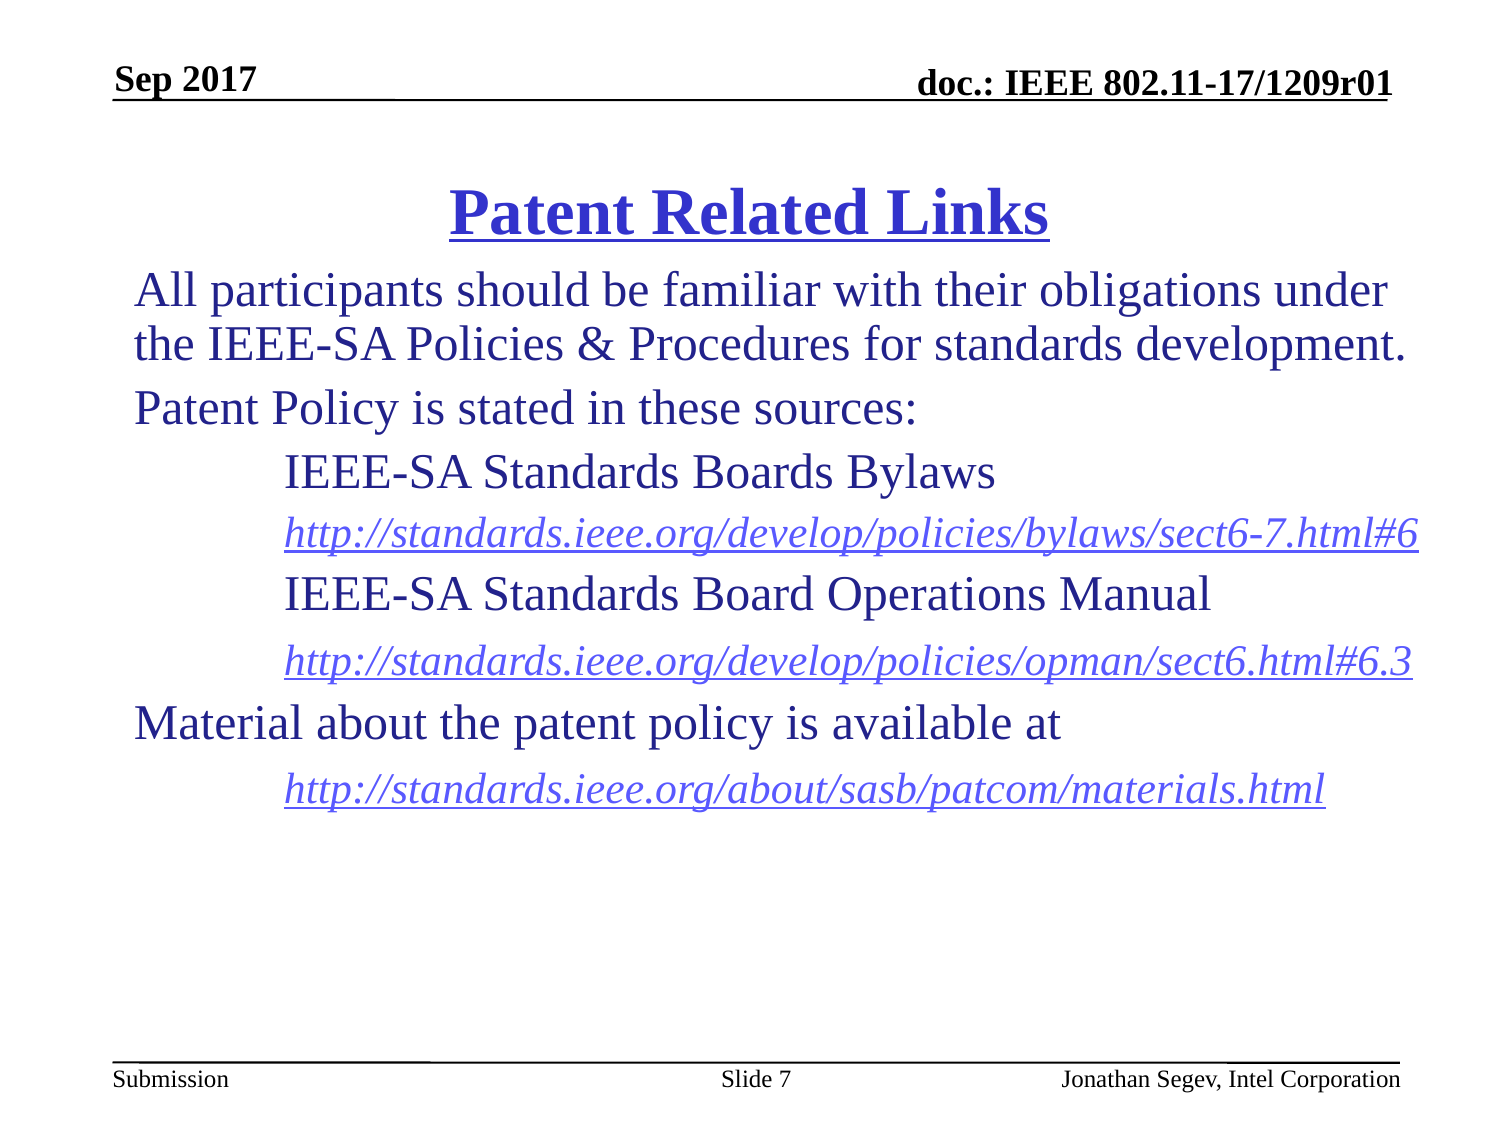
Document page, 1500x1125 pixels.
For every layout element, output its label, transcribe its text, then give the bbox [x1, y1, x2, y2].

title Patent Related Links [112, 120, 1388, 255]
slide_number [114, 54, 423, 100]
text_box All participants should be familiar with their obligations under the IEEE-SA Policies & Procedures for standards development. Patent Policy is stated in these sources: IEEE-SA Standards Boards Bylaws http://standards.ieee.org/develop/policies/bylaws/sect6-7.html#6 IEEE-SA Standards Board Operations Manual http://standards.ieee.org/develop/policies/opman/sect6.html#6.3 Material about the patent policy is available at http://standards.ieee.org/about/sasb/patcom/materials.html [0, 255, 1472, 893]
footer Jonathan Segev, Intel Corporation [878, 1061, 1402, 1093]
slide_number Slide 7 [712, 1061, 800, 1123]
